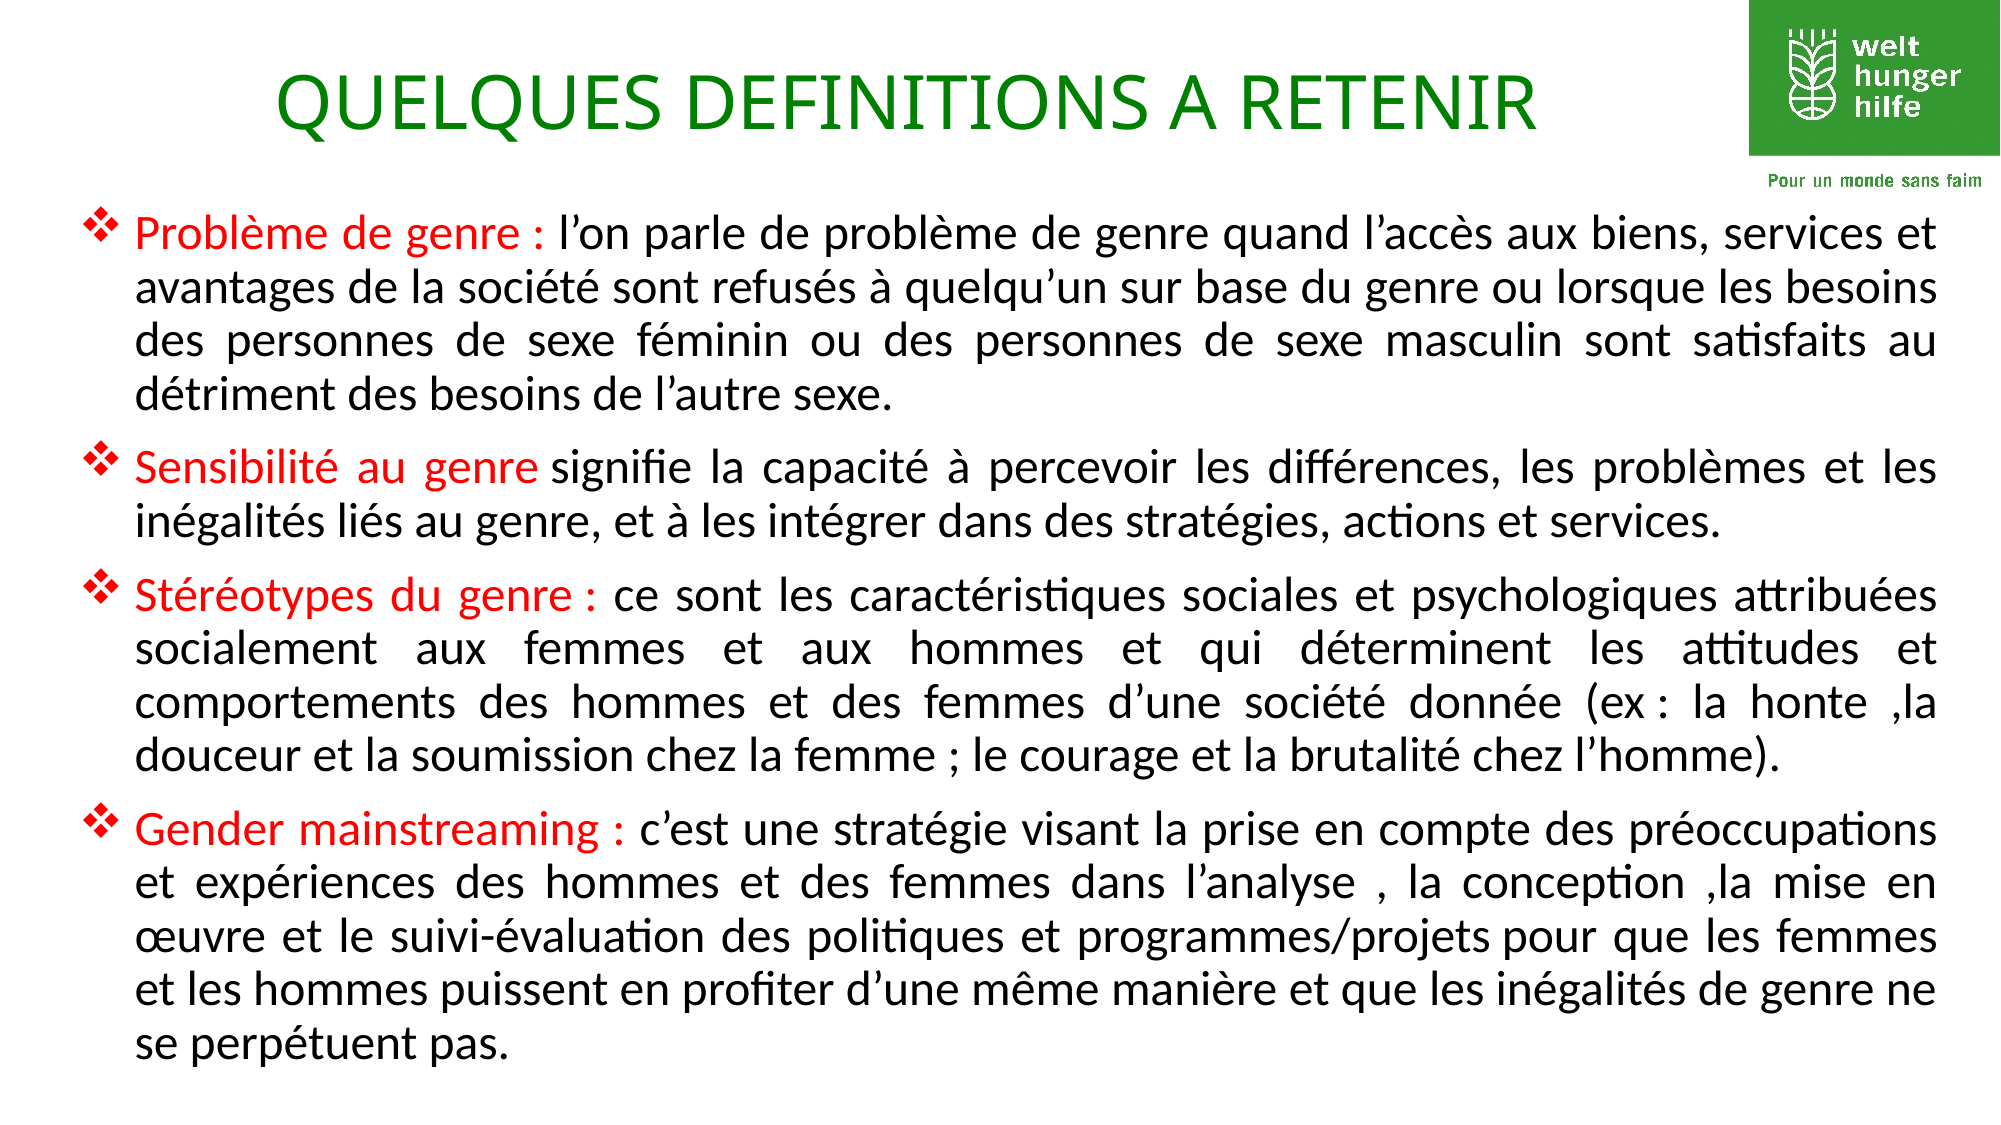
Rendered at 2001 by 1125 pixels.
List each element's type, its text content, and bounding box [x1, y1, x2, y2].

title QUELQUES DEFINITIONS A RETENIR [81, 40, 1733, 154]
subtitle Problème de genre : l’on parle de problème de genre quand l’accès aux biens, services et avantages de la société sont refusés à quelqu’un sur base du genre ou lorsque les besoins des personnes de sexe féminin ou des personnes de sexe masculin sont satisfaits au détriment des besoins de l’autre sexe. Sensibilité au genre signifie la capacité à percevoir les différences, les problèmes et les inégalités liés au genre, et à les intégrer dans des stratégies, actions et services. Stéréotypes du genre : ce sont les caractéristiques sociales et psychologiques attribuées socialement aux femmes et aux hommes et qui déterminent les attitudes et comportements des hommes et des femmes d’une société donnée (ex : la honte ,la douceur et la soumission chez la femme ; le courage et la brutalité chez l’homme). Gender mainstreaming : c’est une stratégie visant la prise en compte des préoccupations et expériences des hommes et des femmes dans l’analyse , la conception ,la mise en œuvre et le suivi-évaluation des politiques et programmes/projets pour que les femmes et les hommes puissent en profiter d’une même manière et que les inégalités de genre ne se perpétuent pas. [63, 199, 1953, 1080]
picture [1749, 0, 2000, 205]
